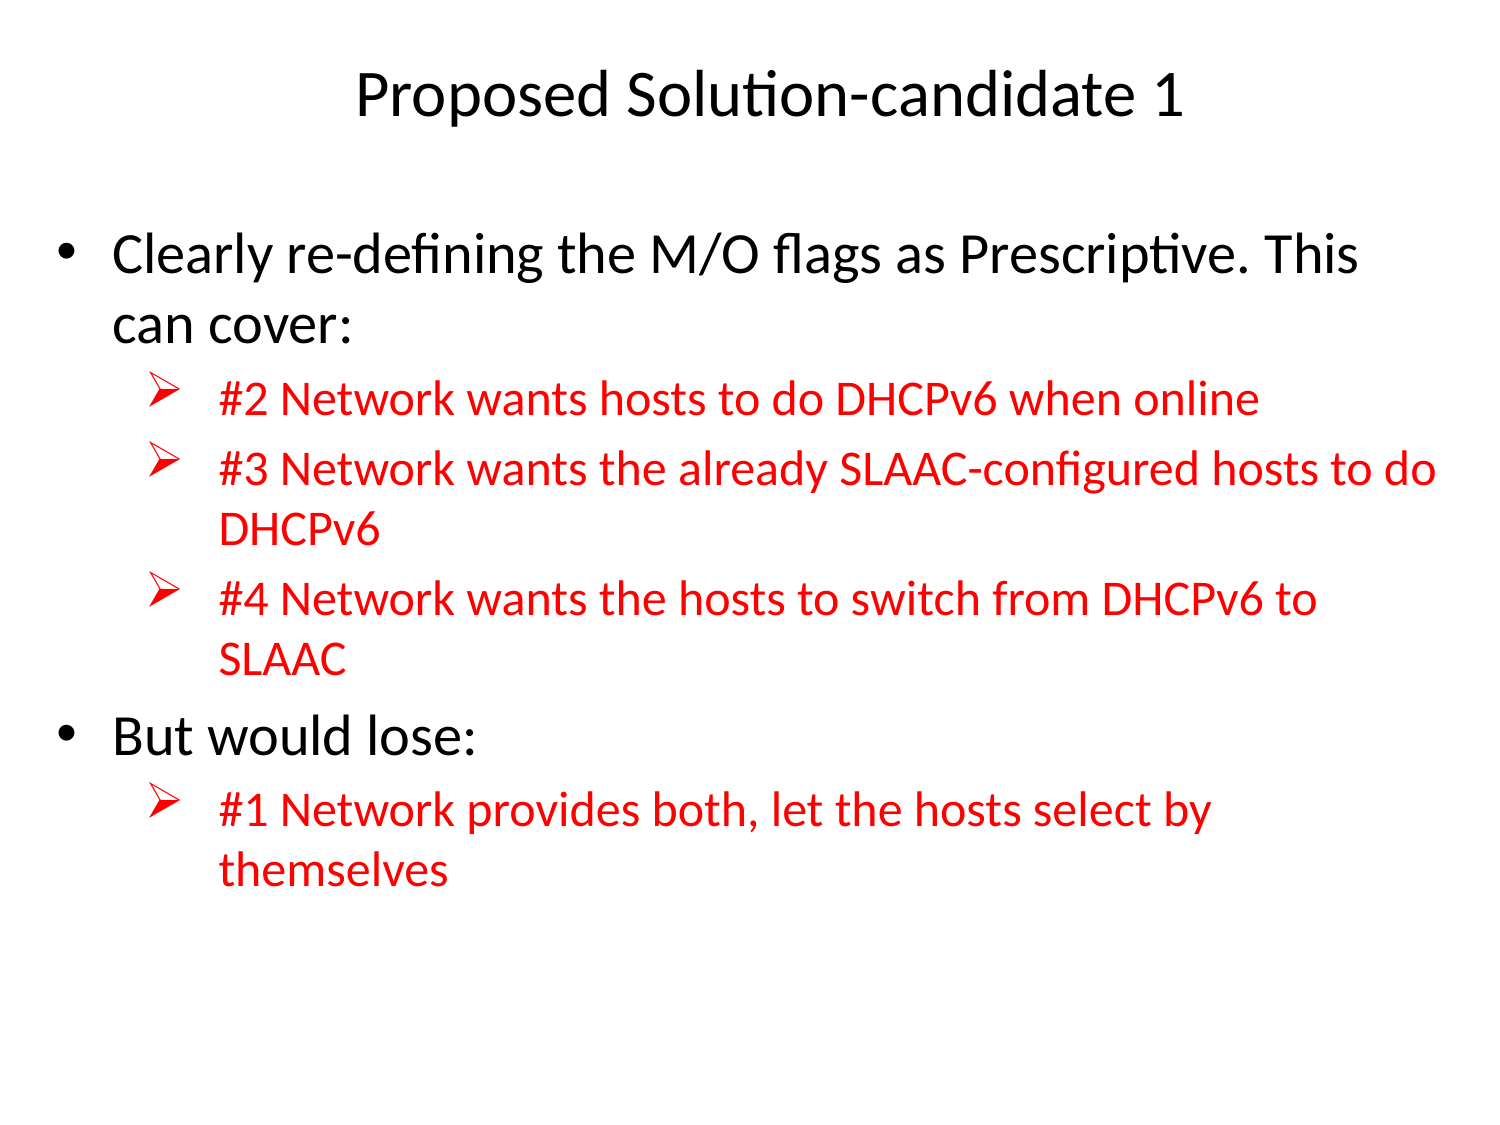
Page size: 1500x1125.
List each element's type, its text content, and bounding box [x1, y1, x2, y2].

title Proposed Solution-candidate 1 [41, 30, 1500, 150]
list Clearly re-defining the M/O flags as Prescriptive. This can cover: #2 Network wants hosts to do DHCPv6 when online #3 Network wants the already SLAAC-configured hosts to do DHCPv6 #4 Network wants the hosts to switch from DHCPv6 to SLAAC But would lose: #1 Network provides both, let the hosts select by themselves [41, 207, 1459, 1071]
